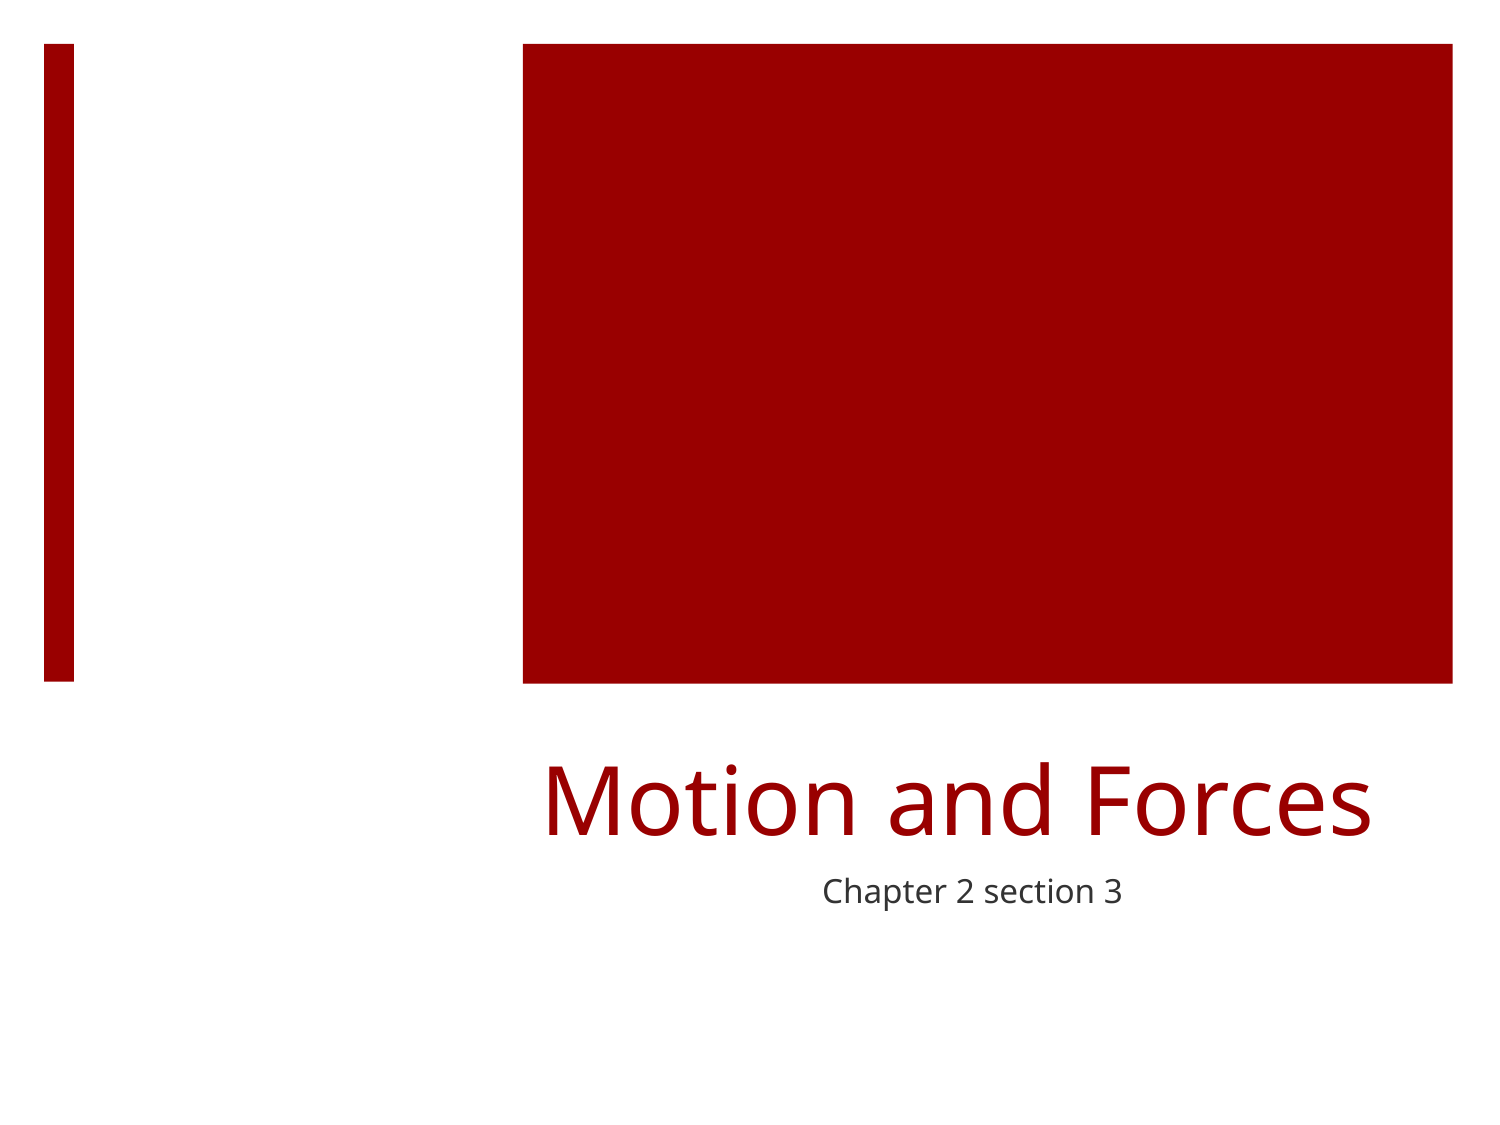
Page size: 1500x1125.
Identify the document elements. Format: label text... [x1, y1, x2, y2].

title Motion and Forces [525, 690, 1421, 862]
subtitle Chapter 2 section 3 [525, 862, 1421, 965]
